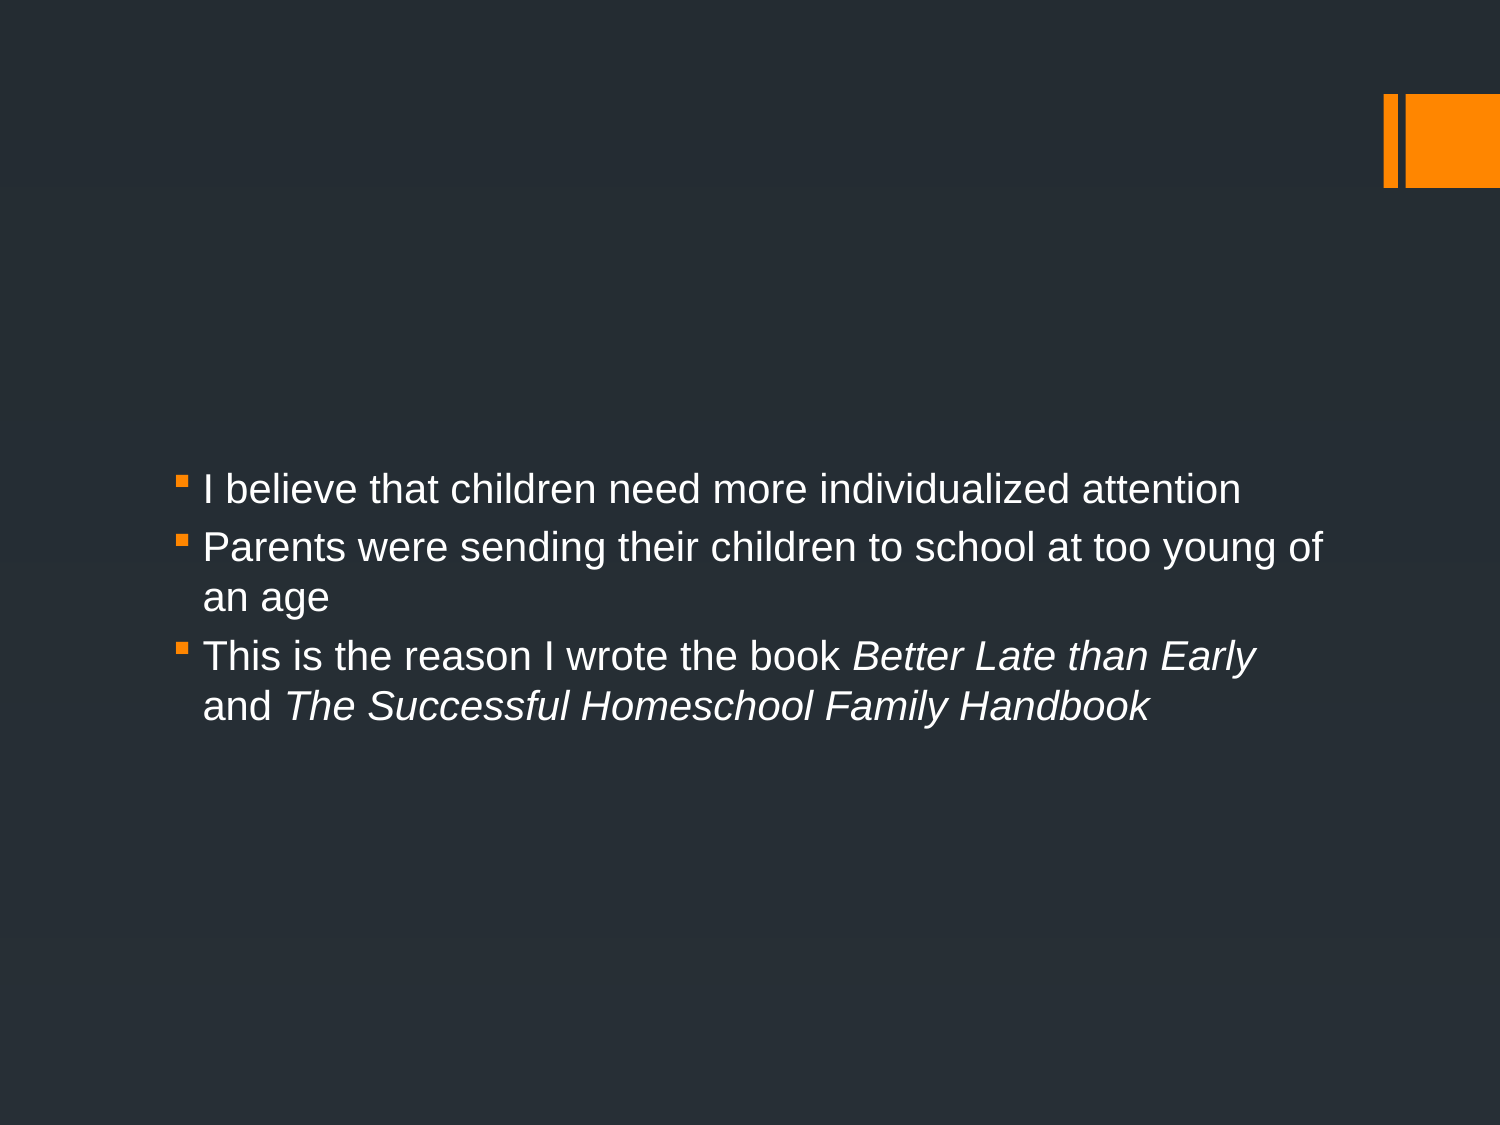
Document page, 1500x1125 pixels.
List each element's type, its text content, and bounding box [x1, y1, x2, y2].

list I believe that children need more individualized attention Parents were sending their children to school at too young of an age This is the reason I wrote the book Better Late than Early and The Successful Homeschool Family Handbook [150, 454, 1350, 1035]
